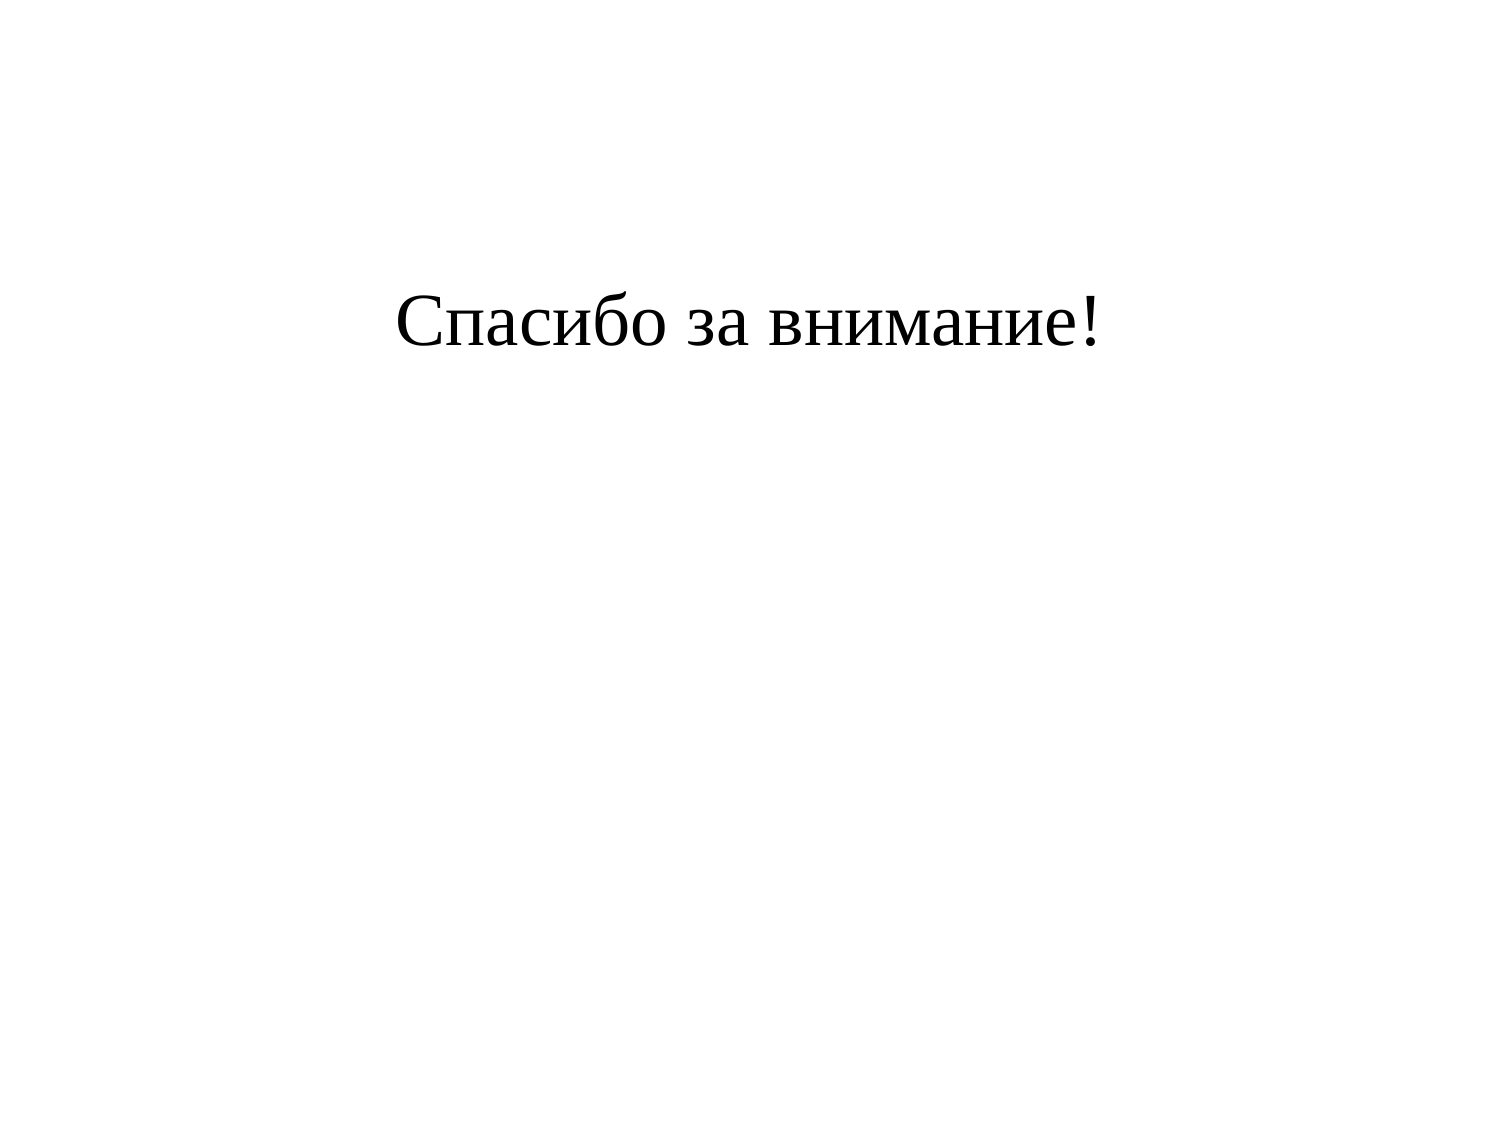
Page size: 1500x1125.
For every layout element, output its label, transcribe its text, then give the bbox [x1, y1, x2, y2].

list Спасибо за внимание! [75, 262, 1425, 1005]
